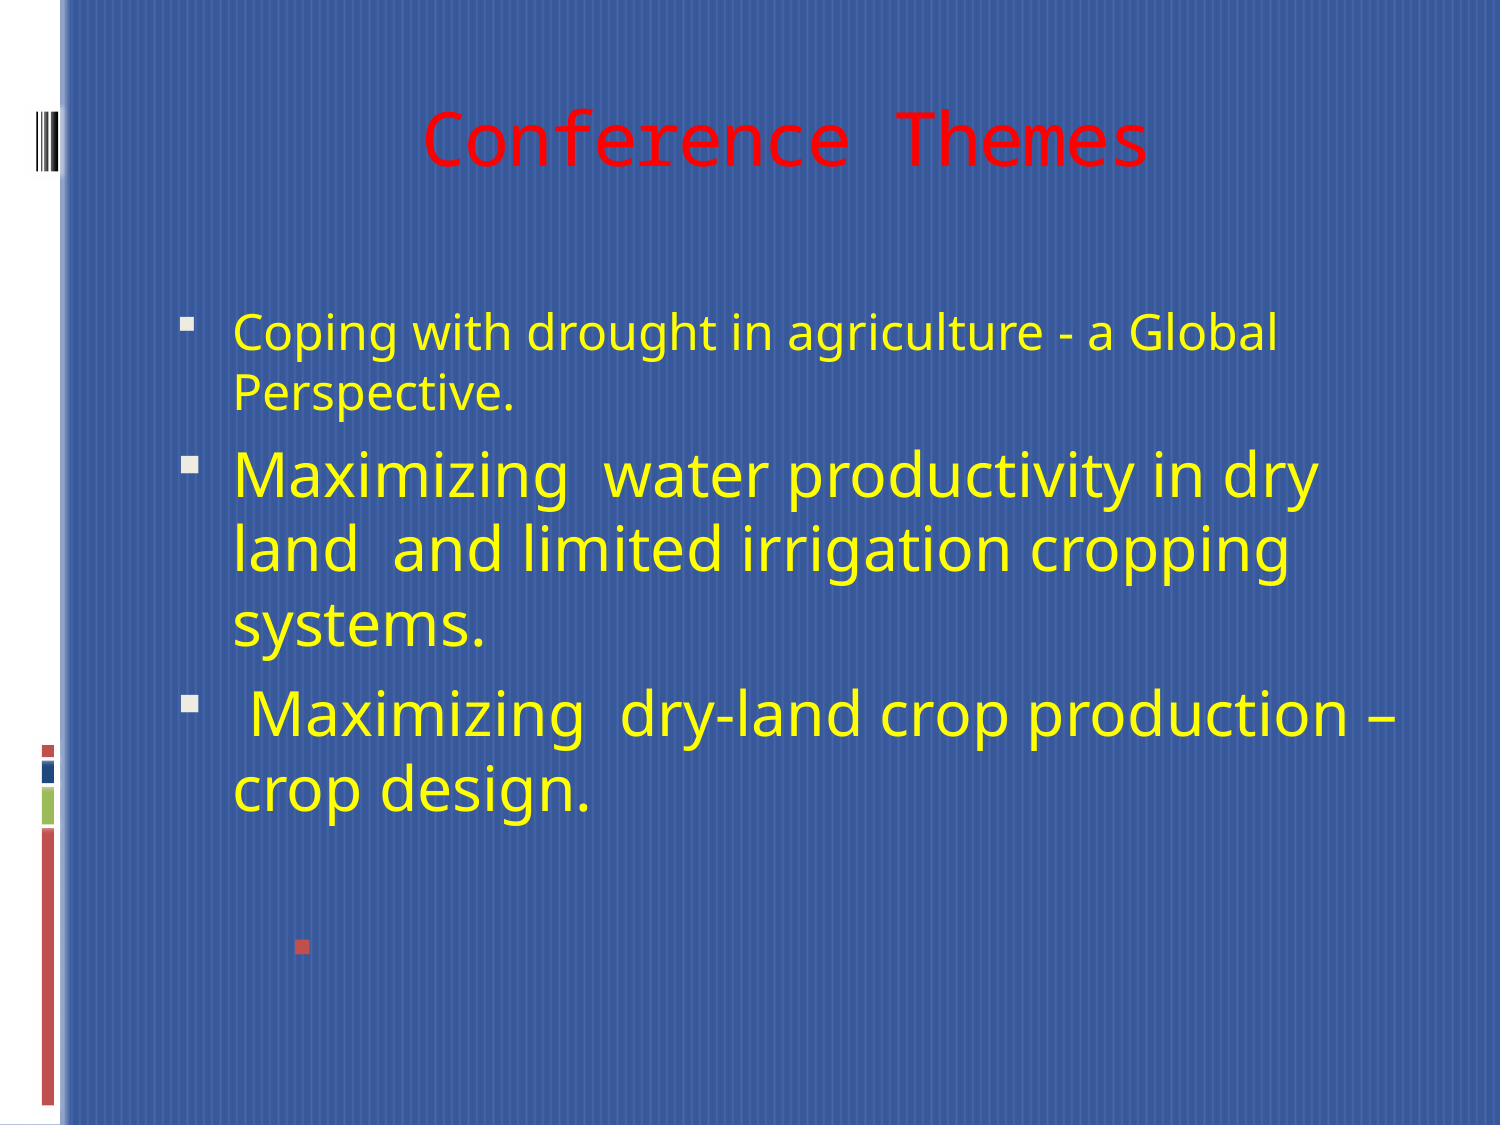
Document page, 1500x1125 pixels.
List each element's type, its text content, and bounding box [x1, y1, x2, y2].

list Coping with drought in agriculture - a Global Perspective. Maximizing water productivity in dry land and limited irrigation cropping systems. Maximizing dry-land crop production – crop design. [150, 292, 1425, 1043]
title Conference Themes [150, 83, 1425, 234]
